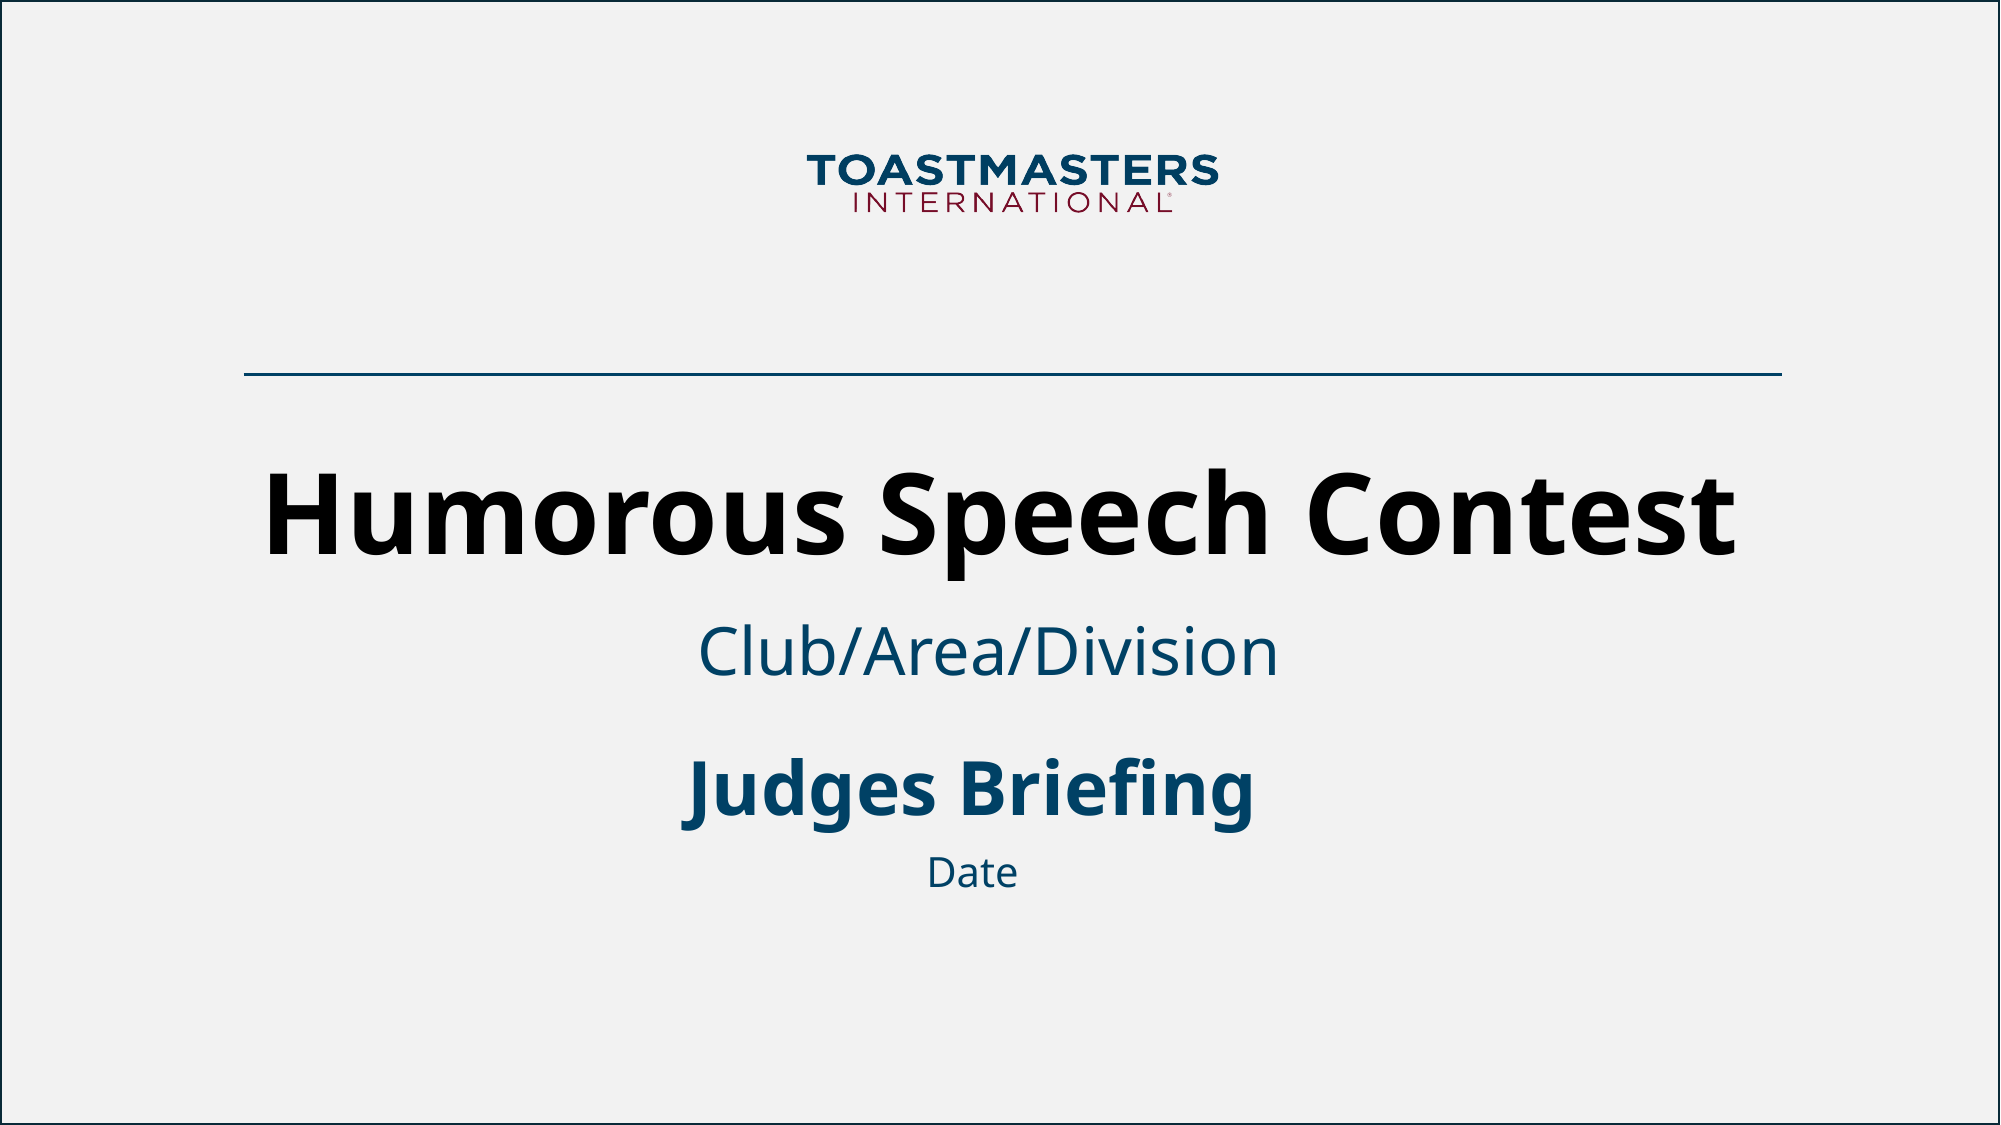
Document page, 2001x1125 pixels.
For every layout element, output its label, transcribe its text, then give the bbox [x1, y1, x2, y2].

text_box Humorous Speech Contest [206, 449, 1794, 612]
text_box [0, 0, 2000, 1125]
text_box Club/Area/Division [342, 612, 1637, 702]
text_box Judges Briefing Date [325, 742, 1620, 835]
picture [693, 0, 1333, 563]
